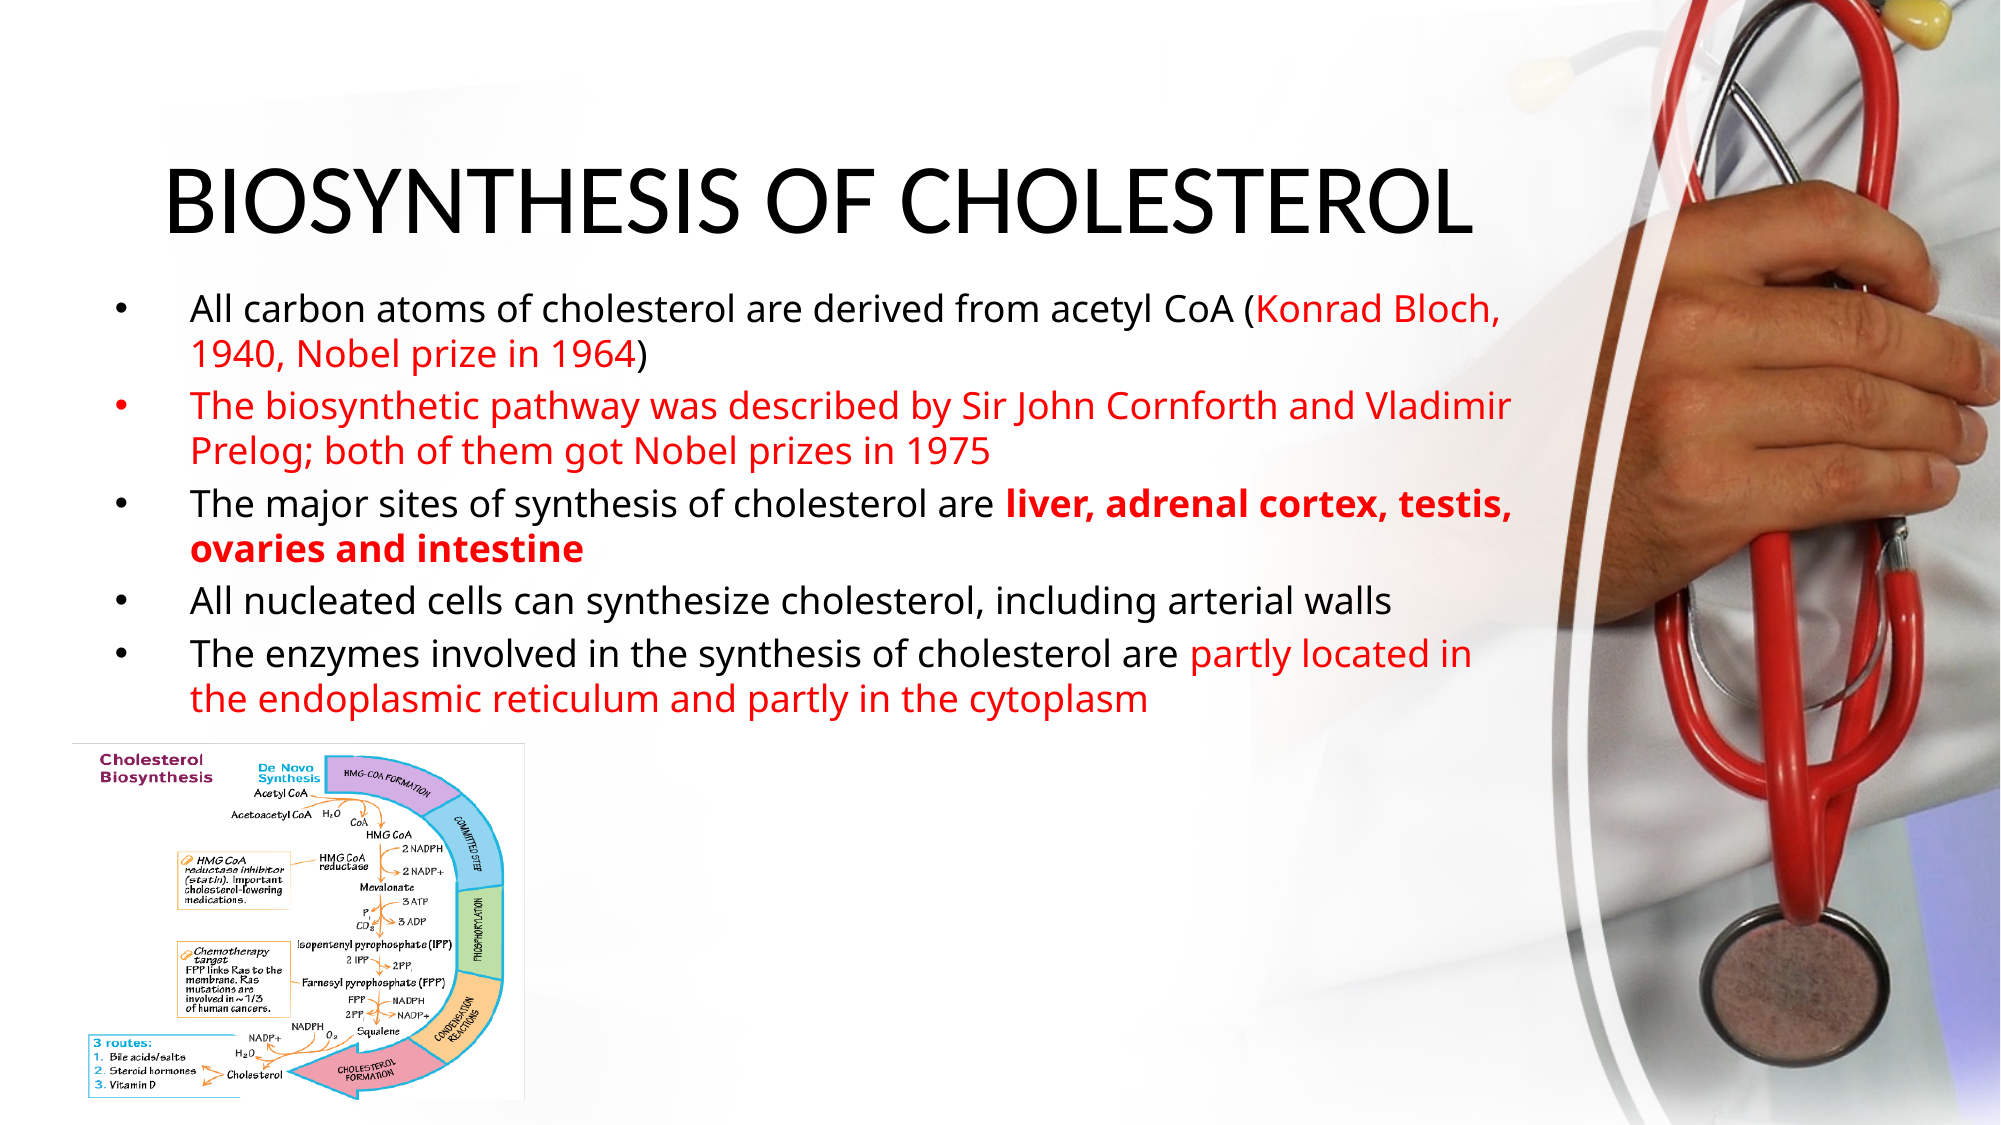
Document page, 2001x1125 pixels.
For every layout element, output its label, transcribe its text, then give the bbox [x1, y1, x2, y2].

title BIOSYNTHESIS OF CHOLESTEROL [99, 110, 1540, 278]
list All carbon atoms of cholesterol are derived from acetyl CoA (Konrad Bloch, 1940, Nobel prize in 1964) The biosynthetic pathway was described by Sir John Cornforth and Vladimir Prelog; both of them got Nobel prizes in 1975 The major sites of synthesis of cholesterol are liver, adrenal cortex, testis, ovaries and intestine All nucleated cells can synthesize cholesterol, including arterial walls The enzymes involved in the synthesis of cholesterol are partly located in the endoplasmic reticulum and partly in the cytoplasm [99, 277, 1537, 1009]
picture [0, 0, 2001, 1125]
